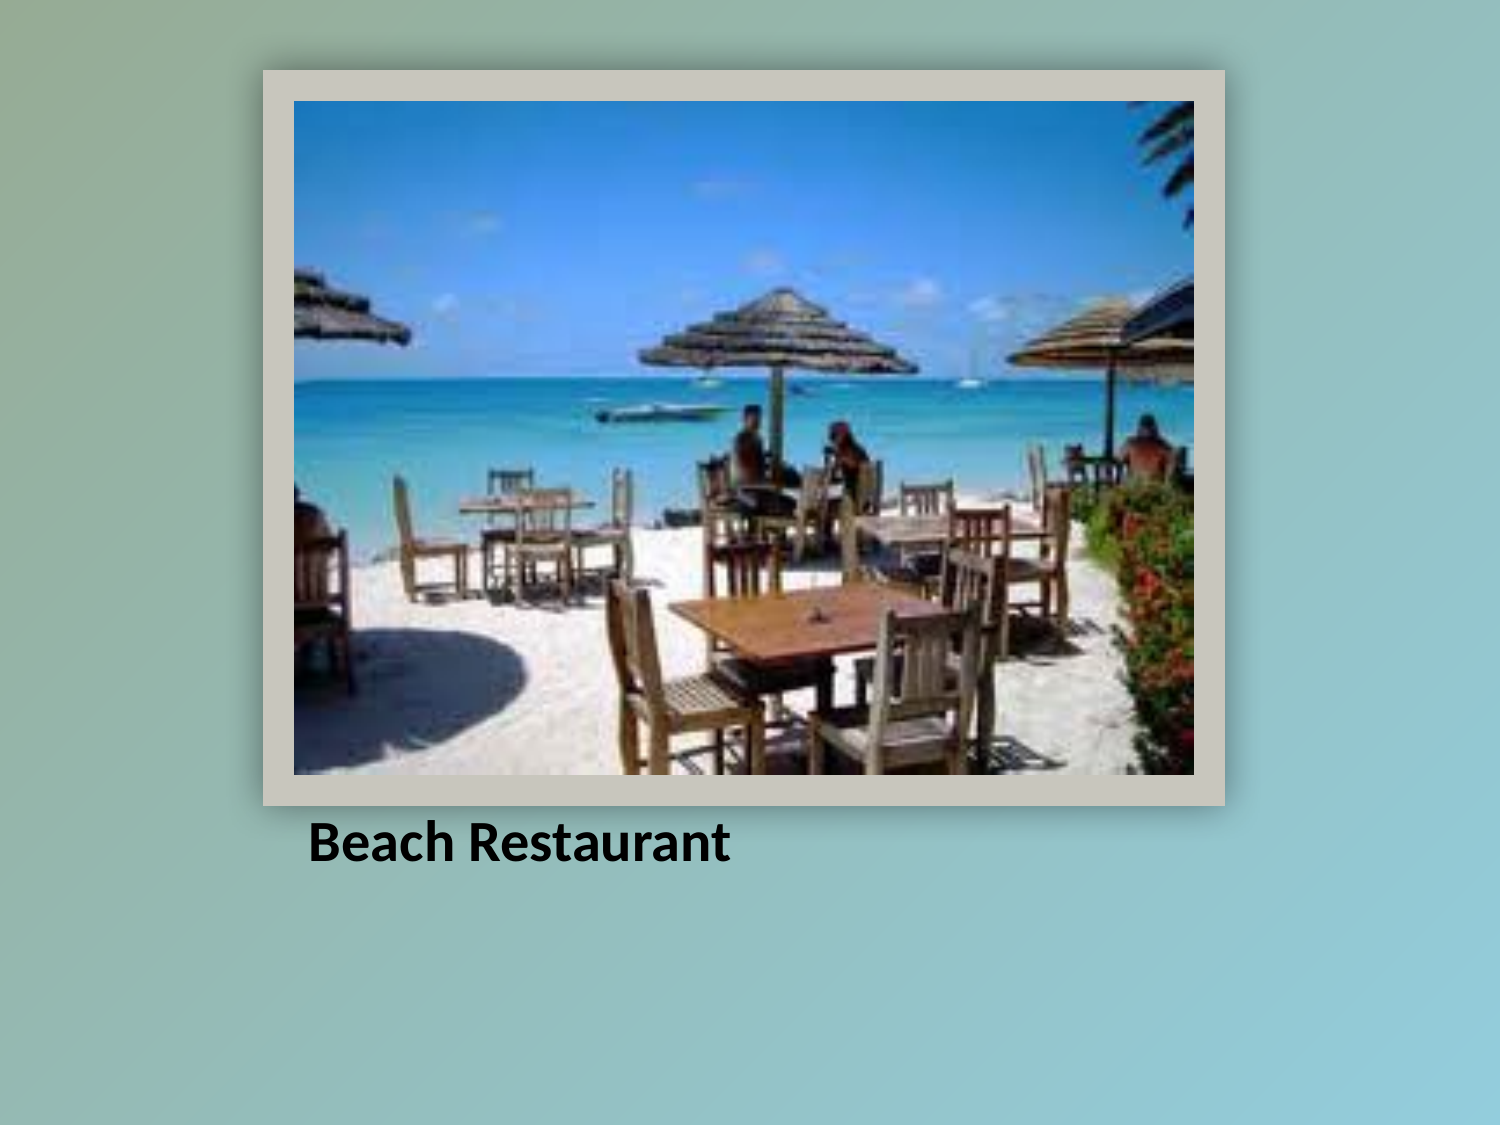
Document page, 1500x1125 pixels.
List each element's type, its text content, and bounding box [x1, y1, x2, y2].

title Beach Restaurant [294, 832, 1194, 881]
picture [293, 100, 1195, 776]
